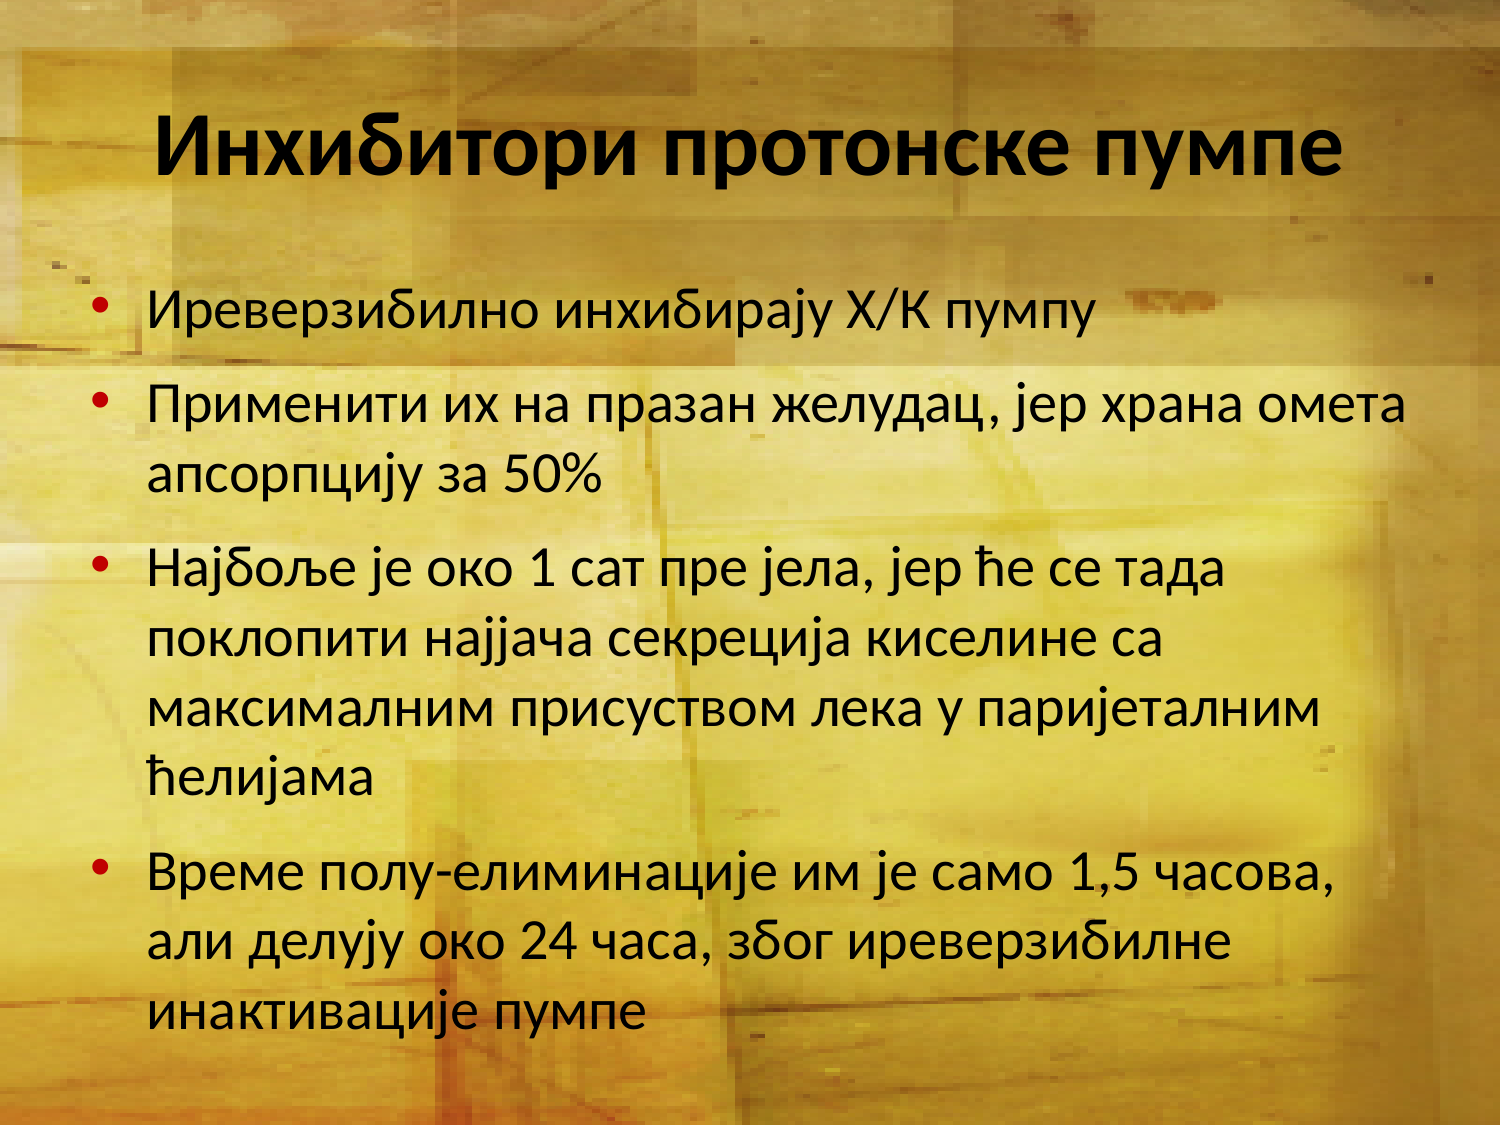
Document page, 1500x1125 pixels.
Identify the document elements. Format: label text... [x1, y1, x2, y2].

picture [0, 0, 1500, 1125]
list Иреверзибилно инхибирају Х/К пумпу Применити их на празан желудац, јер храна омета апсорпцију за 50% Најбоље је око 1 сат пре јела, јер ће се тада поклопити најјача секреција киселине са максималним присуством лека у паријеталним ћелијама Време полу-елиминације им је само 1,5 часова, али делују око 24 часа, због иреверзибилне инактивације пумпе [75, 262, 1425, 1063]
title Инхибитори протонске пумпе [75, 45, 1425, 233]
